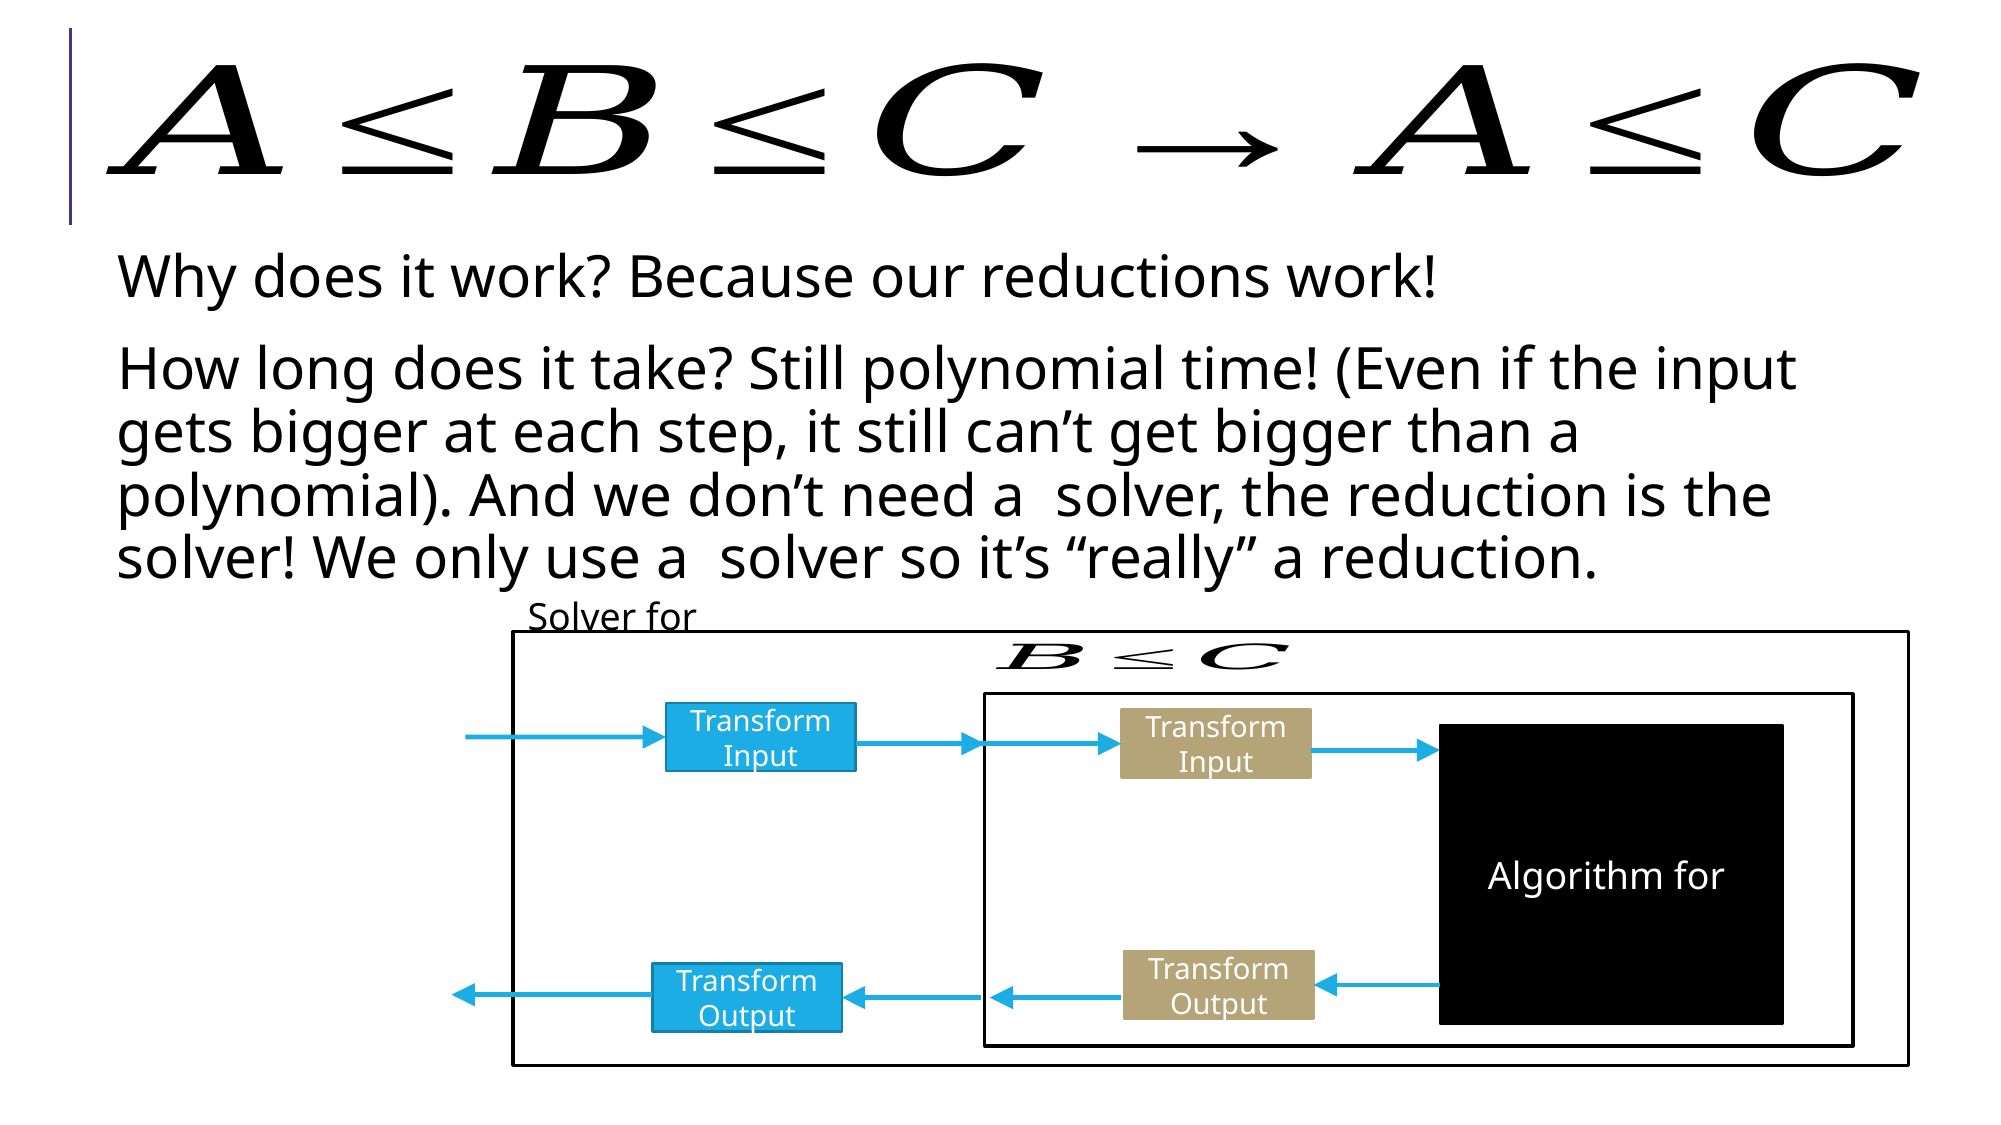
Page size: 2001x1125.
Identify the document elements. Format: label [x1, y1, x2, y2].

text_box [451, 585, 1909, 1066]
